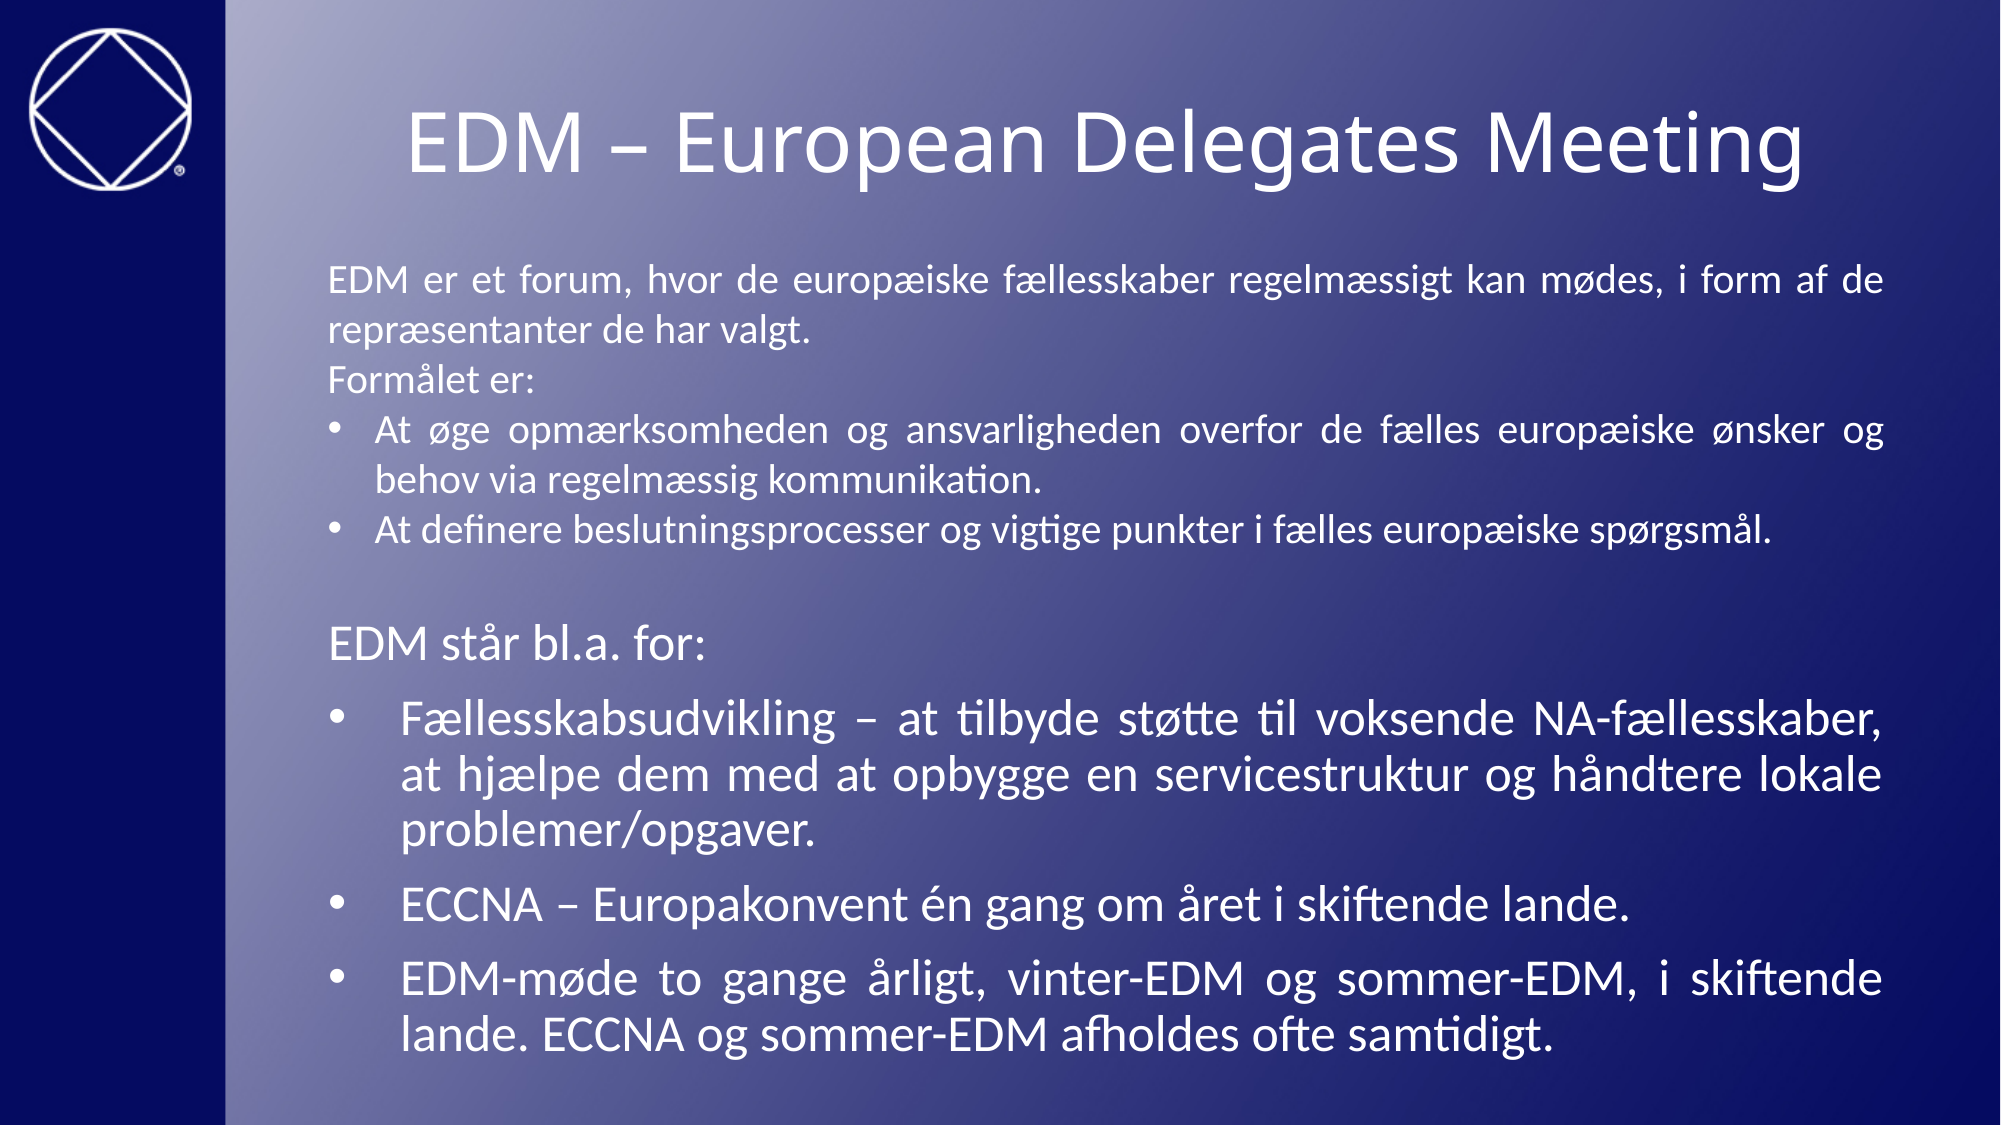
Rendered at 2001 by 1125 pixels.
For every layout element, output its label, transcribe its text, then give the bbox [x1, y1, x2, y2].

subtitle EDM står bl.a. for: Fællesskabsudvikling – at tilbyde støtte til voksende NA-fællesskaber, at hjælpe dem med at opbygge en servicestruktur og håndtere lokale problemer/opgaver. ECCNA – Europakonvent én gang om året i skiftende lande. EDM-møde to gange årligt, vinter-EDM og sommer-EDM, i skiftende lande. ECCNA og sommer-EDM afholdes ofte samtidigt. [313, 608, 1900, 1079]
text_box EDM er et forum, hvor de europæiske fællesskaber regelmæssigt kan mødes, i form af de repræsentanter de har valgt. Formålet er: At øge opmærksomheden og ansvarligheden overfor de fælles europæiske ønsker og behov via regelmæssig kommunikation. At definere beslutningsprocesser og vigtige punkter i fælles europæiske spørgsmål. [312, 244, 1900, 560]
picture [0, 0, 2001, 1125]
title EDM – European Delegates Meeting [356, 87, 1857, 199]
